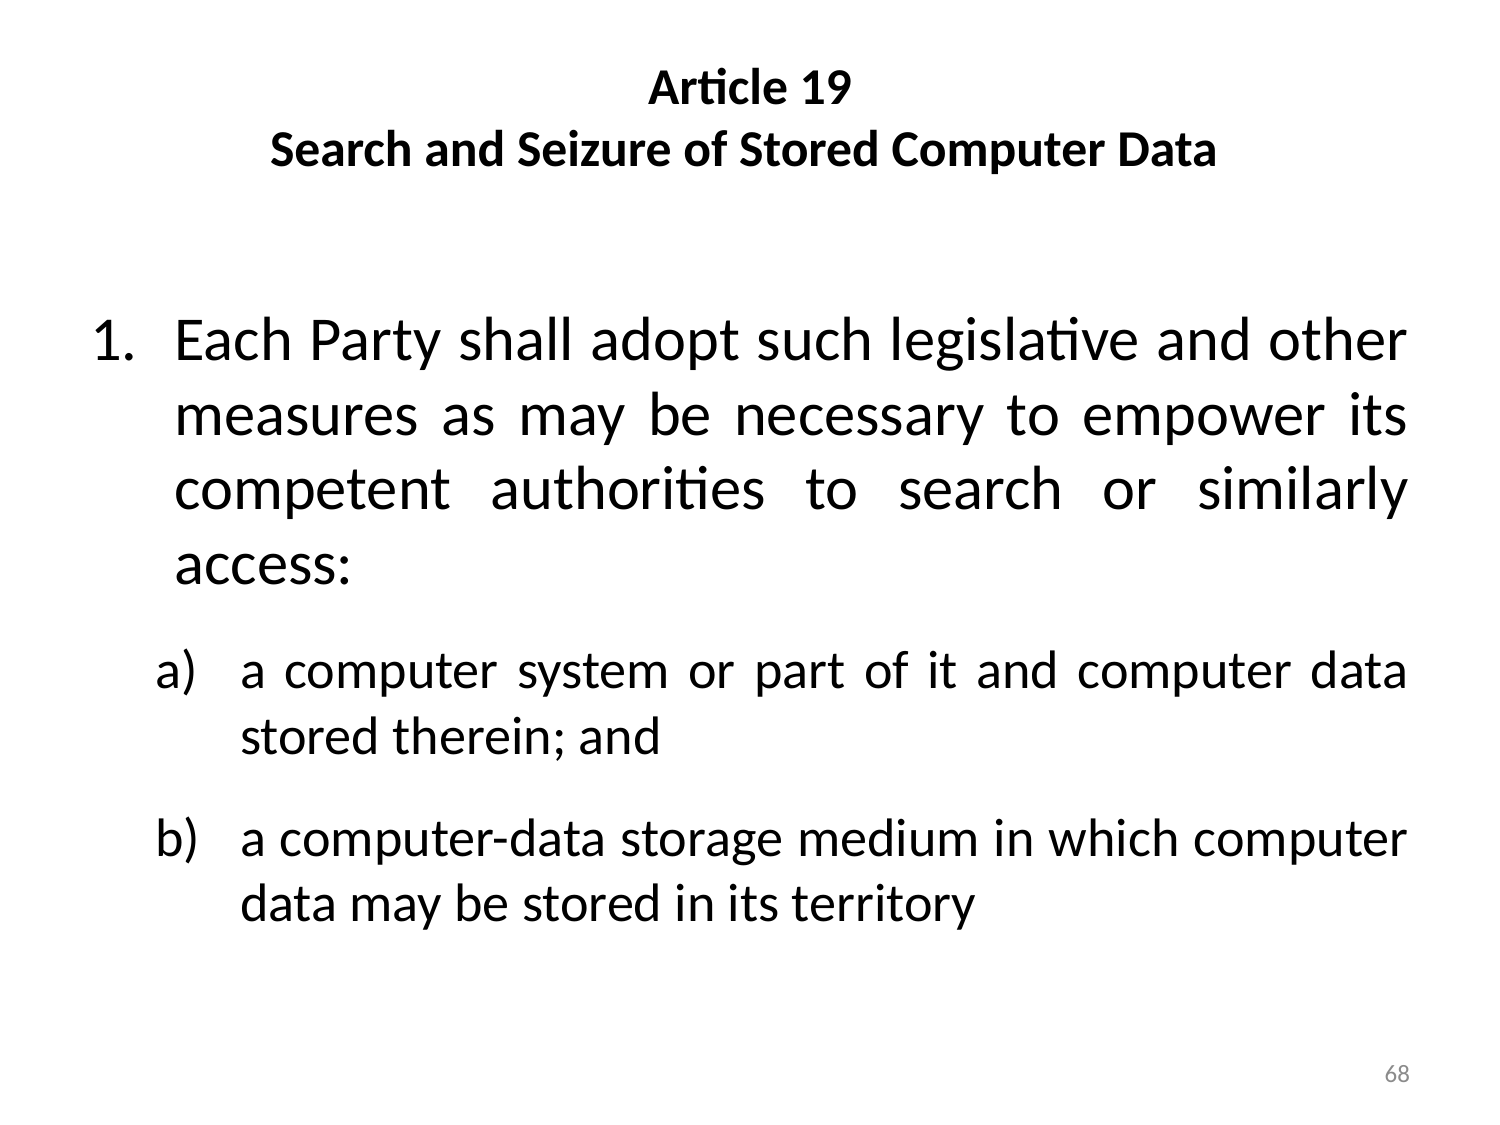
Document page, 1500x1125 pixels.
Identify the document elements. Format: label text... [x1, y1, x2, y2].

list Each Party shall adopt such legislative and other measures as may be necessary to empower its competent authorities to search or similarly access: a computer system or part of it and computer data stored therein; and a computer-data storage medium in which computer data may be stored in its territory [74, 289, 1426, 1019]
slide_number 68 [1074, 1042, 1425, 1103]
title Article 19 Search and Seizure of Stored Computer Data [74, 44, 1426, 185]
